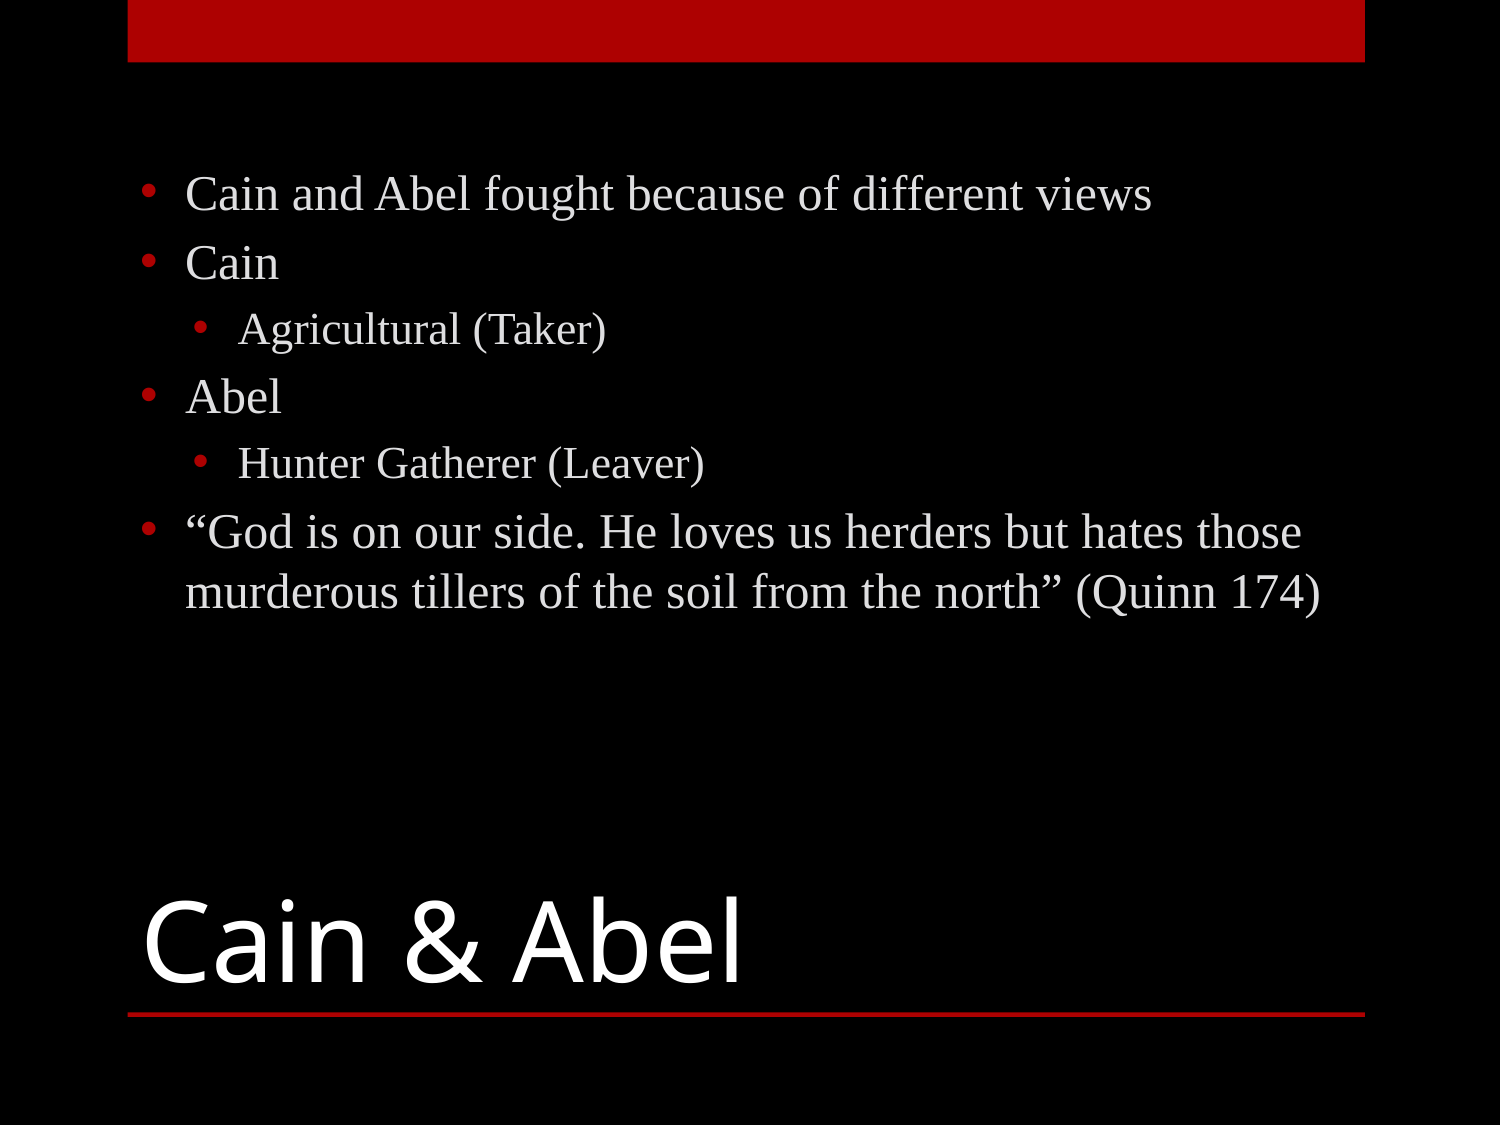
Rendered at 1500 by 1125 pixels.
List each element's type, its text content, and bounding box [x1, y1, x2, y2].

title Cain & Abel [125, 750, 1238, 1013]
list Cain and Abel fought because of different views Cain Agricultural (Taker) Abel Hunter Gatherer (Leaver) “God is on our side. He loves us herders but hates those murderous tillers of the soil from the north” (Quinn 174) [125, 112, 1363, 750]
